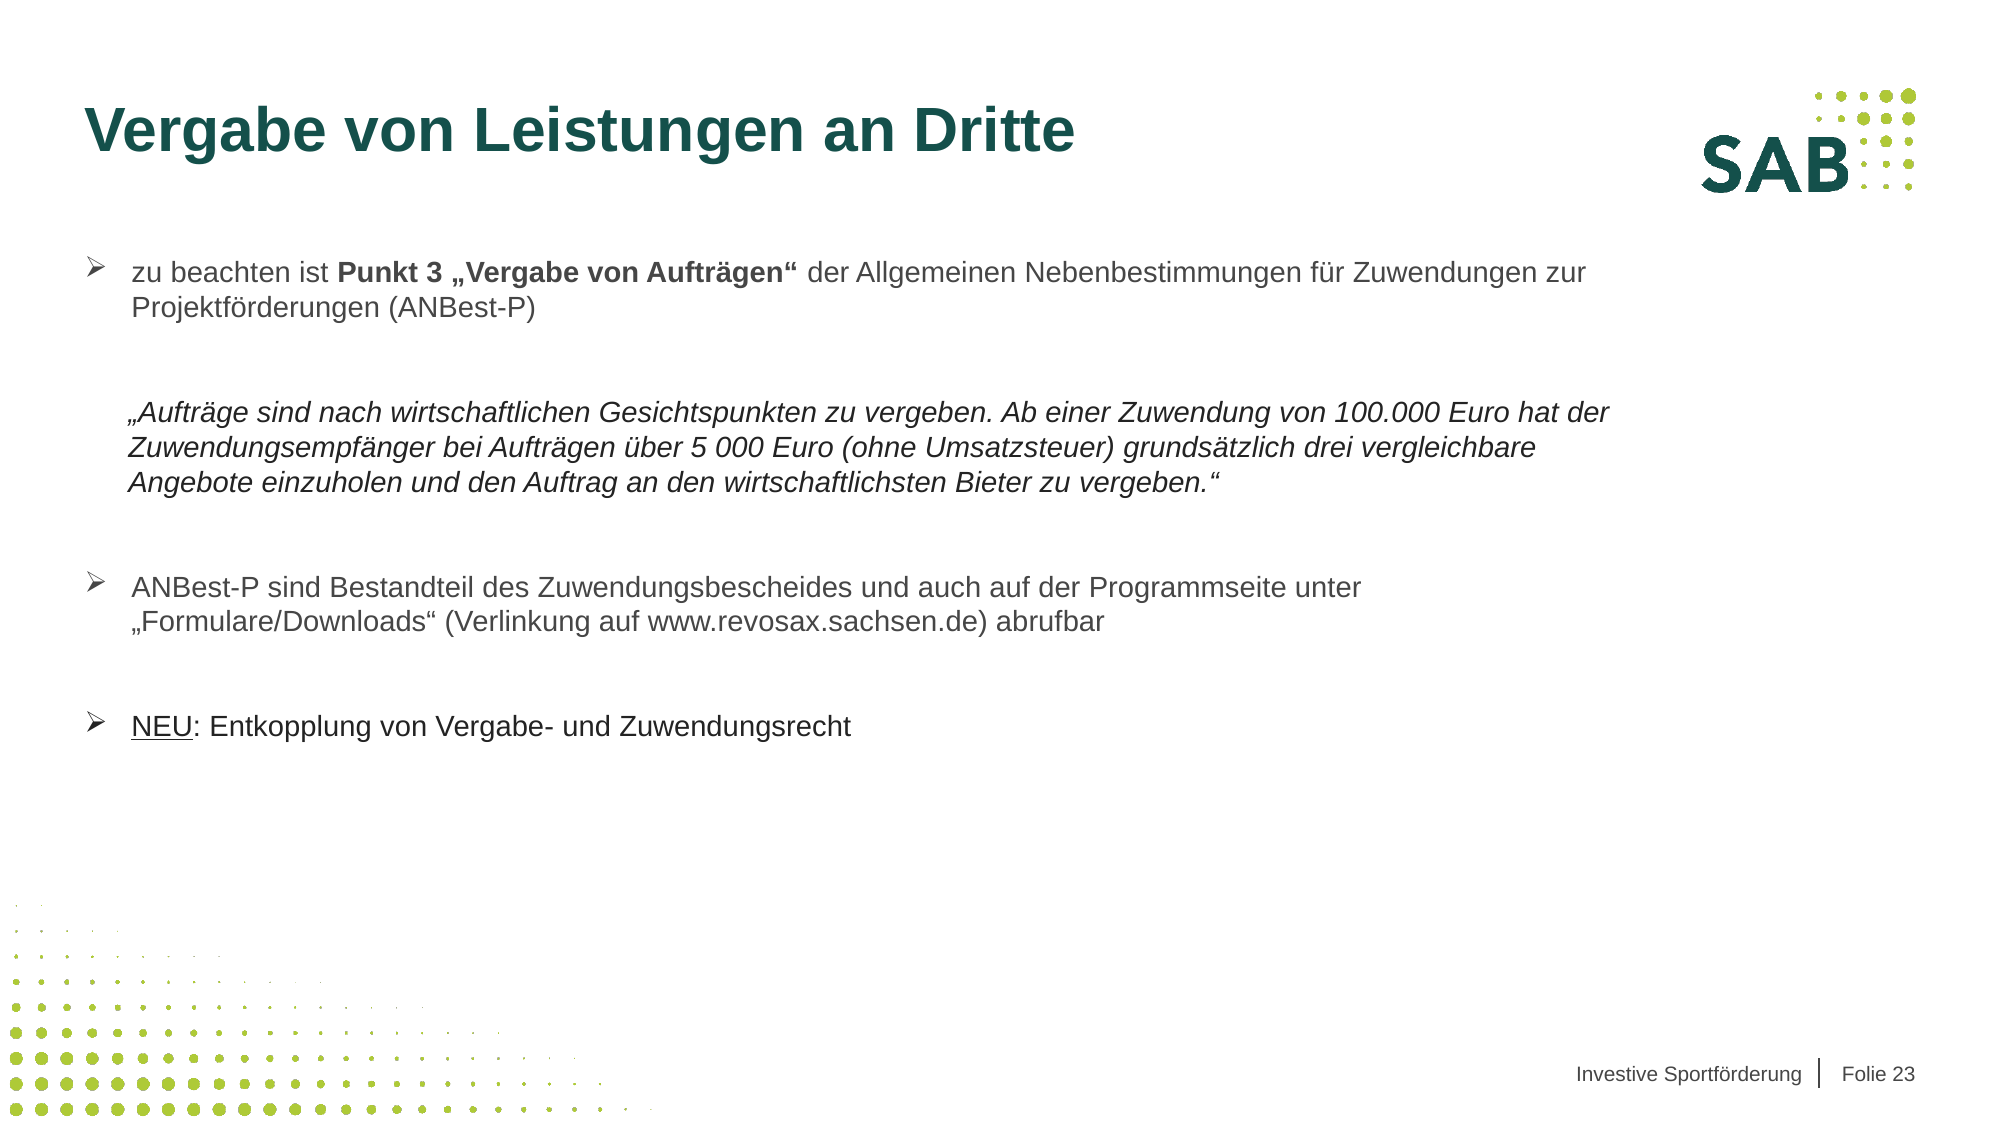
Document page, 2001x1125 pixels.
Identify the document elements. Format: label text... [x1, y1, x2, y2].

footer Investive Sportförderung [739, 1060, 1803, 1086]
slide_number Folie 23 [1818, 1060, 1916, 1086]
picture [0, 889, 667, 1125]
title Vergabe von Leistungen an Dritte [84, 88, 1502, 165]
picture [1701, 88, 1916, 193]
text_box zu beachten ist Punkt 3 „Vergabe von Aufträgen“ der Allgemeinen Nebenbestimmungen für Zuwendungen zur Projektförderungen (ANBest-P) „Aufträge sind nach wirtschaftlichen Gesichtspunkten zu vergeben. Ab einer Zuwendung von 100.000 Euro hat der Zuwendungsempfänger bei Aufträgen über 5 000 Euro (ohne Umsatzsteuer) grundsätzlich drei vergleichbare Angebote einzuholen und den Auftrag an den wirtschaftlichsten Bieter zu vergeben.“ ANBest-P sind Bestandteil des Zuwendungsbescheides und auch auf der Programmseite unter „Formulare/Downloads“ (Verlinkung auf www.revosax.sachsen.de) abrufbar NEU: Entkopplung von Vergabe- und Zuwendungsrecht [84, 253, 1648, 743]
